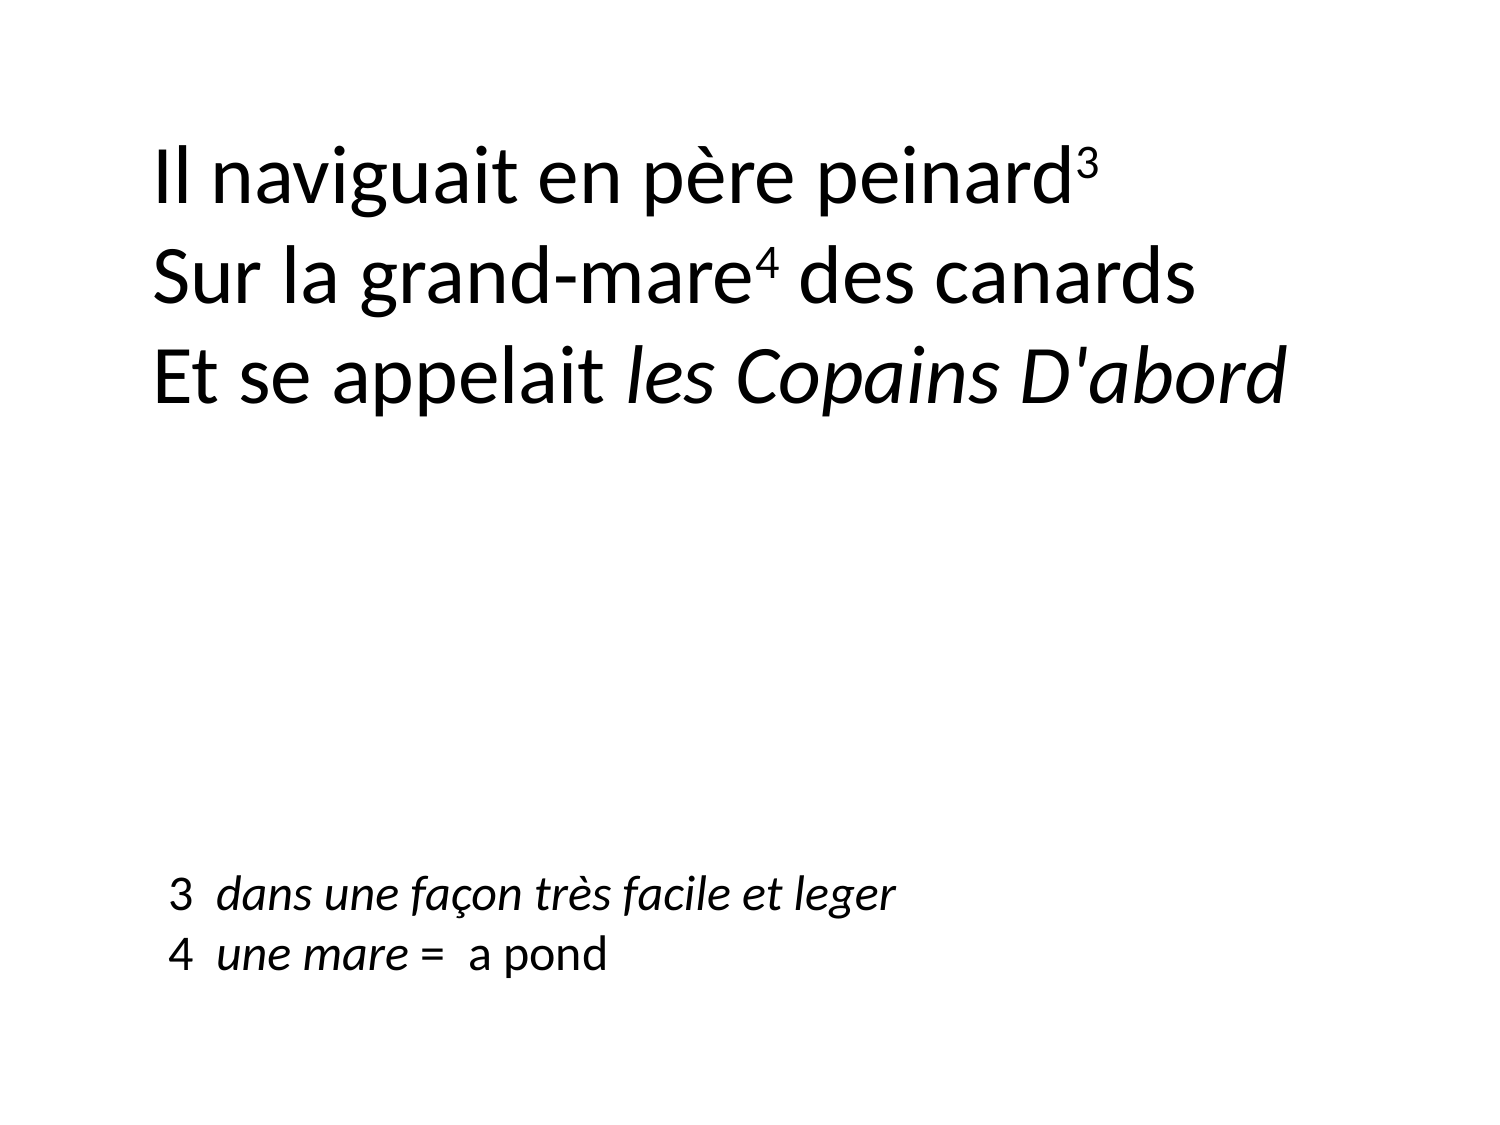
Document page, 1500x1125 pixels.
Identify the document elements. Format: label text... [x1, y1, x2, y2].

text_box 3 dans une façon très facile et leger 4 une mare = a pond [153, 853, 912, 988]
text_box Il naviguait en père peinard3 Sur la grand-mare4 des canards Et se appelait les Copains D'abord [137, 112, 1500, 528]
